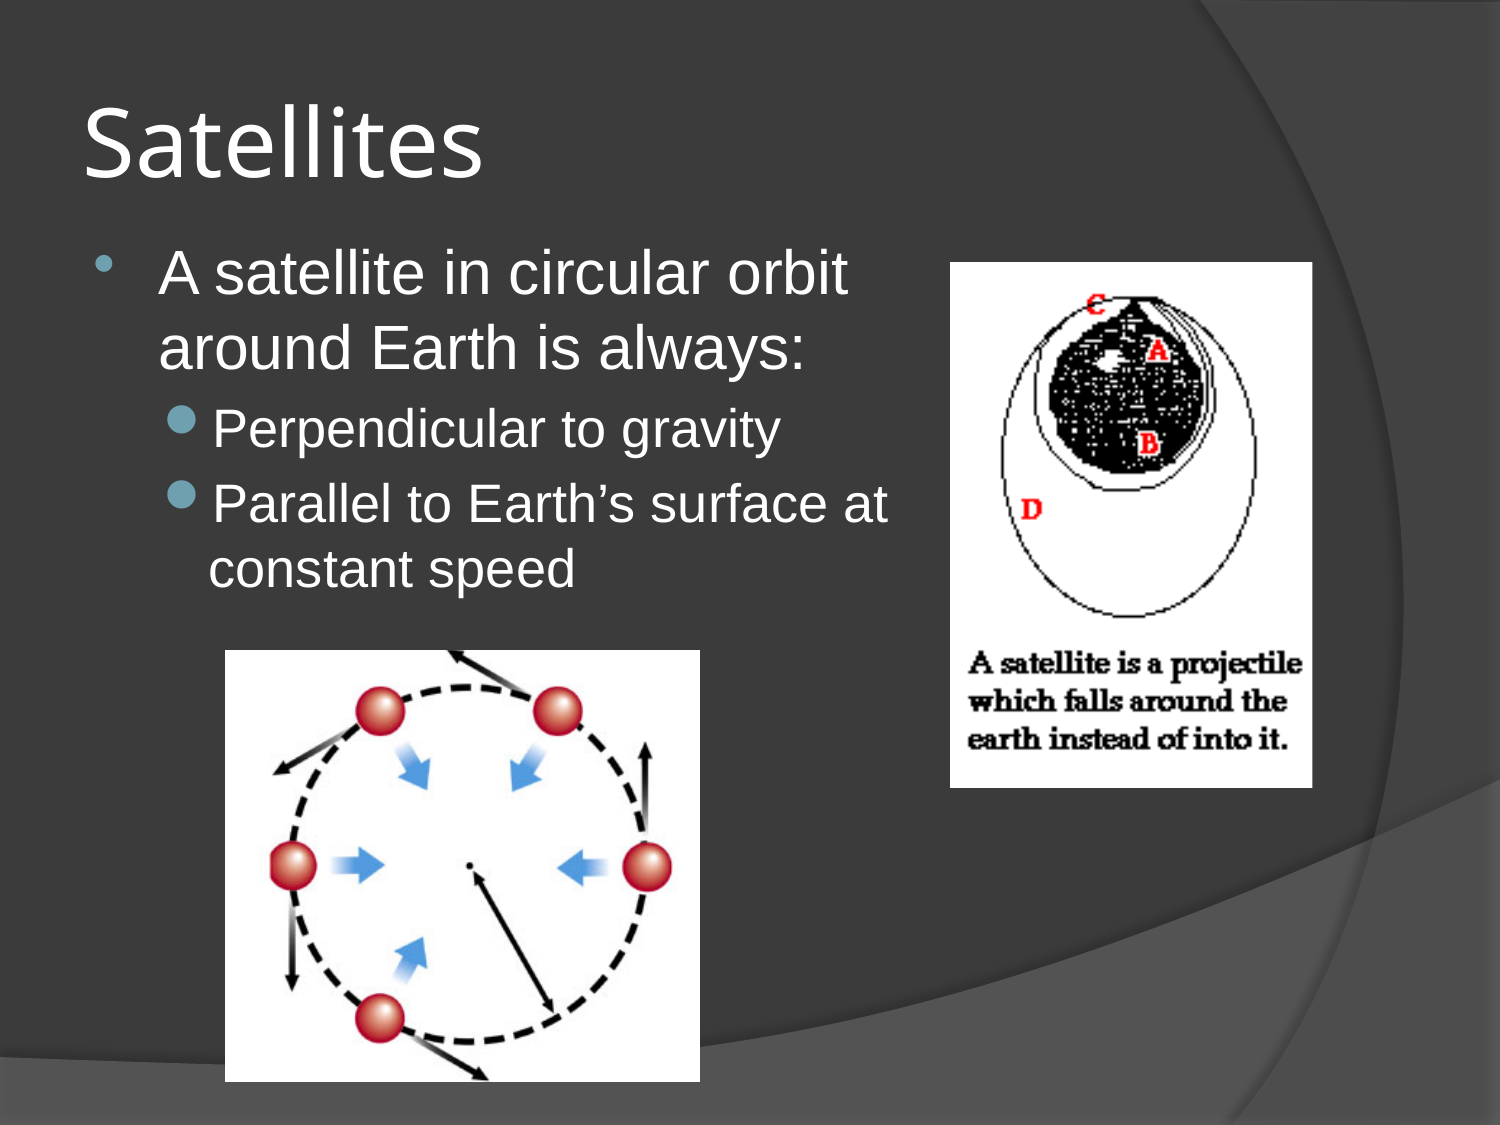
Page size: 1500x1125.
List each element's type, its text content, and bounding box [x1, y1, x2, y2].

picture [224, 649, 701, 1082]
title Satellites [75, 45, 1300, 233]
picture [949, 262, 1313, 789]
list A satellite in circular orbit around Earth is always: Perpendicular to gravity Parallel to Earth’s surface at constant speed [75, 224, 913, 968]
